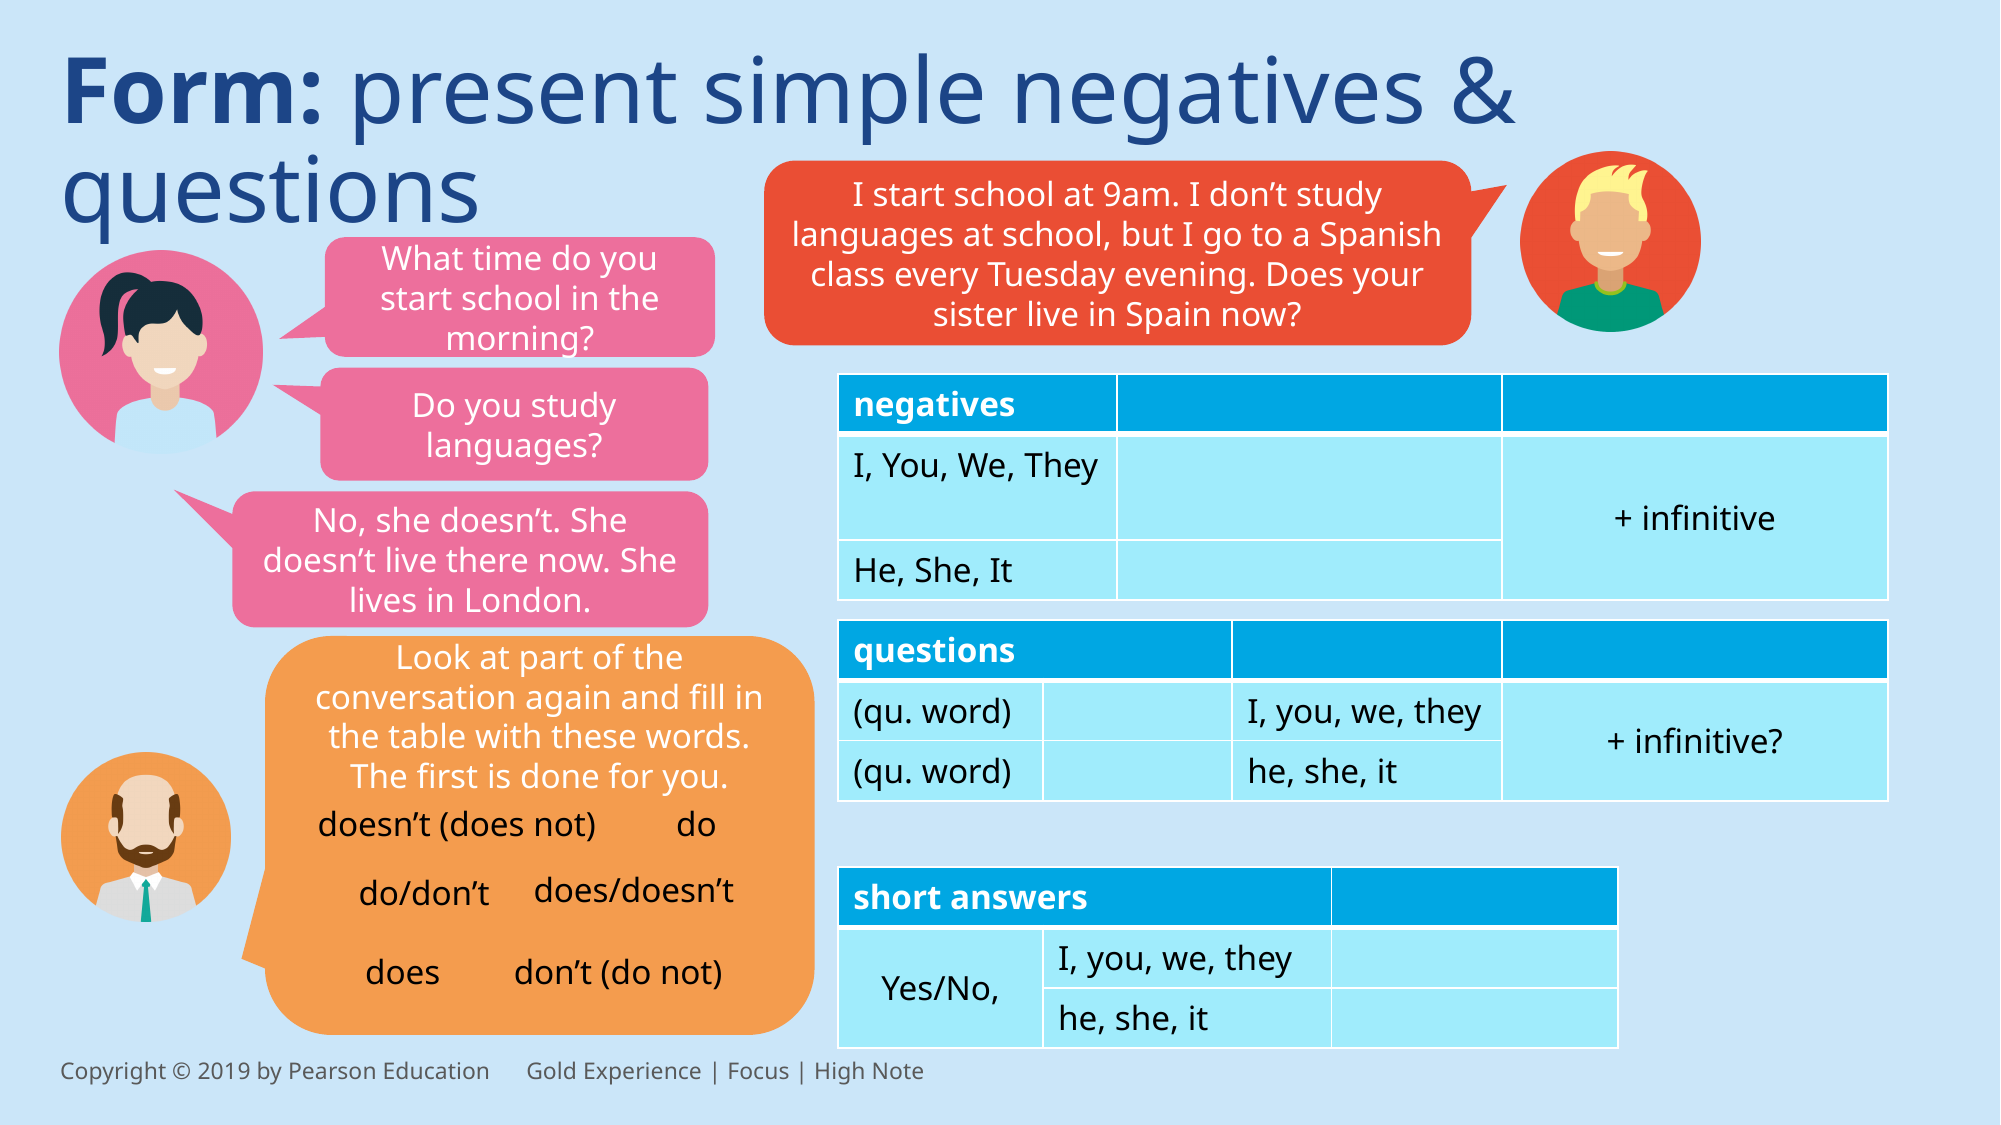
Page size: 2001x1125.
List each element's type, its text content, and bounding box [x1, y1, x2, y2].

table_cell he, she, it [1233, 741, 1501, 800]
table_cell he, she, it [1044, 989, 1331, 1047]
table_header [1503, 621, 1887, 678]
table_cell [1118, 437, 1501, 539]
table_cell (qu. word) [839, 683, 1042, 740]
text_box do/don’t [343, 864, 505, 920]
table_cell + infinitive [1503, 437, 1887, 599]
picture [59, 249, 263, 454]
picture [1520, 151, 1701, 332]
text_box Look at part of the conversation again and fill in the table with these words. The first is done for you. [239, 633, 817, 1038]
table_cell He, She, It [839, 541, 1116, 599]
table_header short answers [839, 868, 1331, 925]
text_box don’t (do not) [498, 943, 738, 999]
text_box doesn’t (does not) [302, 795, 611, 851]
table_header [1118, 375, 1501, 431]
footer Copyright © 2019 by Pearson Education Gold Experience | Focus | High Note [45, 1040, 1084, 1101]
table_cell (qu. word) [839, 741, 1042, 800]
table_cell [1044, 683, 1231, 740]
table_cell I, You, We, They [839, 437, 1116, 539]
text_box No, she doesn’t. She doesn’t live there now. She lives in London. [172, 487, 711, 630]
text_box What time do you start school in the morning? [277, 235, 718, 359]
text_box I start school at 9am. I don’t study languages at school, but I go to a Spanish class every Tuesday evening. Does your sister live in Spain now? [762, 158, 1509, 348]
title Form: present simple negatives & questions [45, 37, 1944, 253]
table_cell I, you, we, they [1233, 683, 1501, 740]
text_box does [350, 944, 456, 999]
table_cell [1118, 541, 1501, 599]
table_cell + infinitive? [1503, 683, 1887, 800]
table_header negatives [839, 375, 1116, 431]
text_box does/doesn’t [518, 861, 750, 917]
table_header [1233, 621, 1501, 678]
text_box do [661, 795, 732, 851]
table_cell Yes/No, [839, 930, 1042, 1040]
table_cell [1332, 930, 1617, 987]
table_cell I, you, we, they [1044, 930, 1331, 987]
table_header questions [839, 621, 1231, 678]
table_cell [1044, 741, 1231, 800]
picture [61, 752, 231, 922]
text_box Do you study languages? [270, 365, 711, 483]
table_header [1503, 375, 1887, 431]
table_header [1332, 868, 1617, 925]
table_cell [1332, 989, 1617, 1047]
